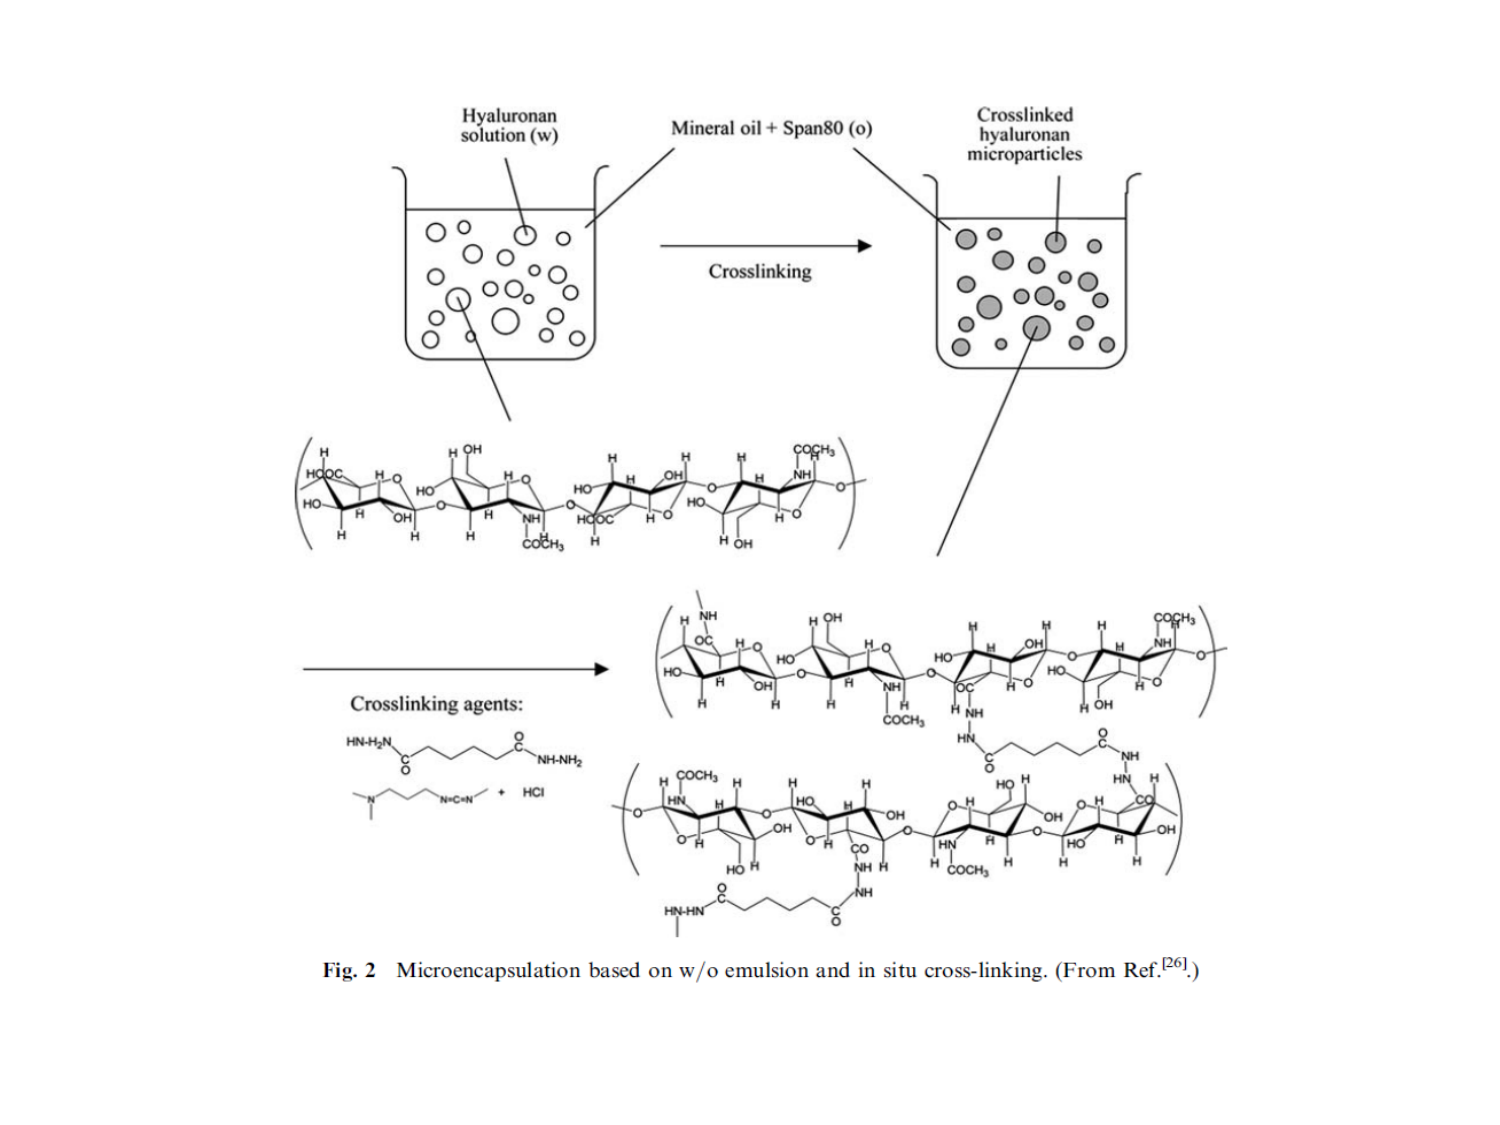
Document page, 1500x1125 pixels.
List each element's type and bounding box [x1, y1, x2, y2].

list [257, 81, 1302, 1006]
